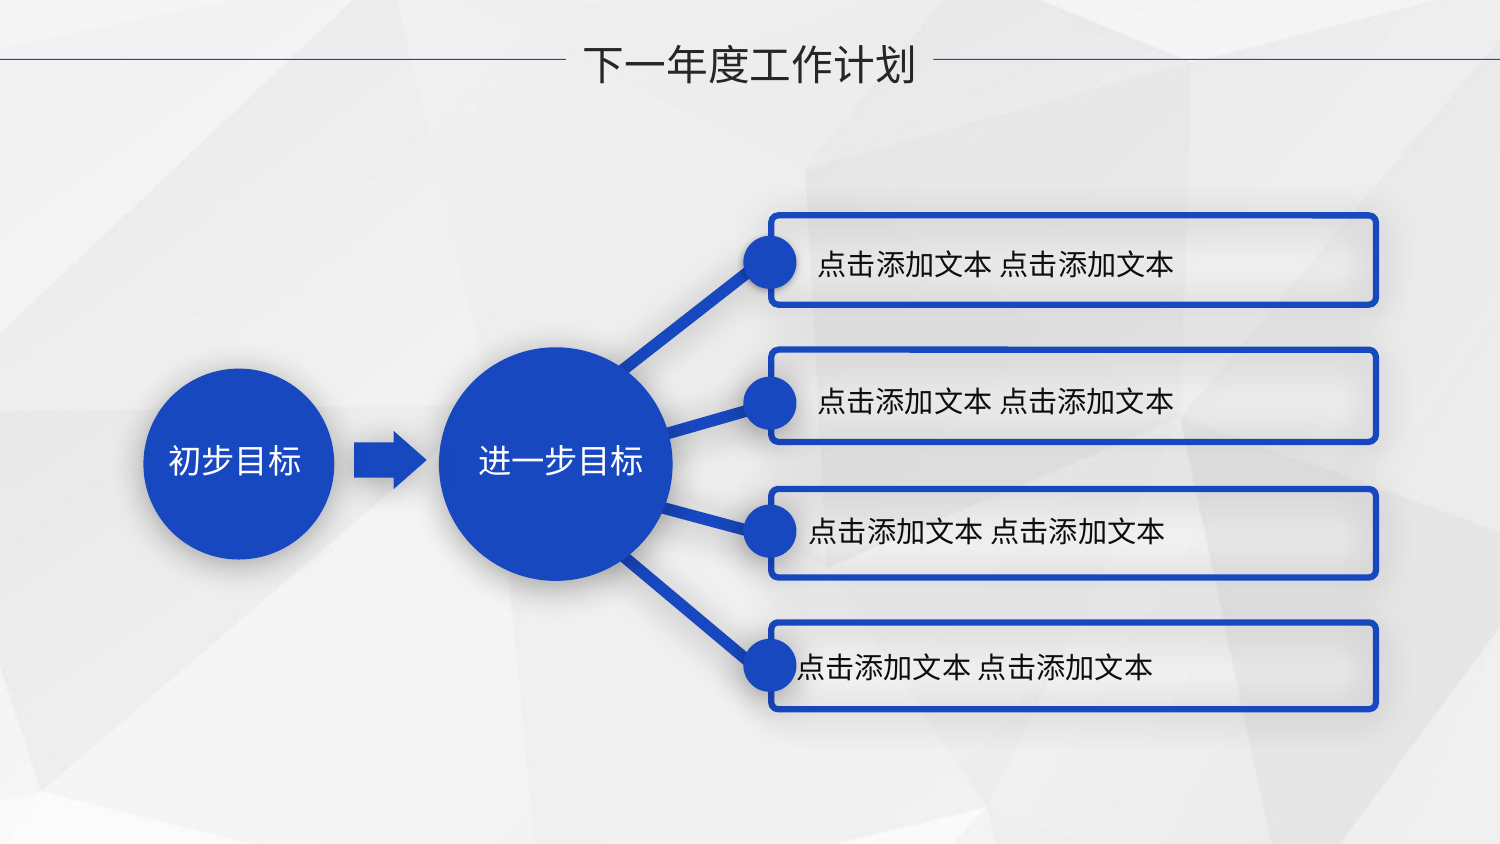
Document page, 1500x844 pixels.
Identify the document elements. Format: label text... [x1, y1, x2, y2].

text_box [357, 430, 428, 490]
text_box [771, 621, 1377, 710]
text_box 下一年度工作计划 [568, 31, 932, 97]
text_box [770, 348, 1377, 443]
picture [0, 0, 1500, 844]
text_box [742, 234, 798, 290]
text_box 点击添加文本 点击添加文本 [802, 375, 1319, 426]
text_box [772, 488, 1377, 579]
text_box [770, 214, 1377, 306]
text_box 点击添加文本 点击添加文本 [804, 505, 1320, 556]
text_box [440, 349, 680, 580]
text_box [650, 587, 735, 652]
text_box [118, 370, 352, 558]
text_box [642, 271, 743, 347]
text_box [687, 410, 726, 435]
text_box 点击添加文本 点击添加文本 [805, 641, 1333, 692]
text_box [742, 503, 798, 559]
text_box [687, 507, 727, 532]
text_box [742, 375, 798, 431]
text_box [742, 637, 798, 693]
text_box 点击添加文本 点击添加文本 [803, 238, 1365, 289]
